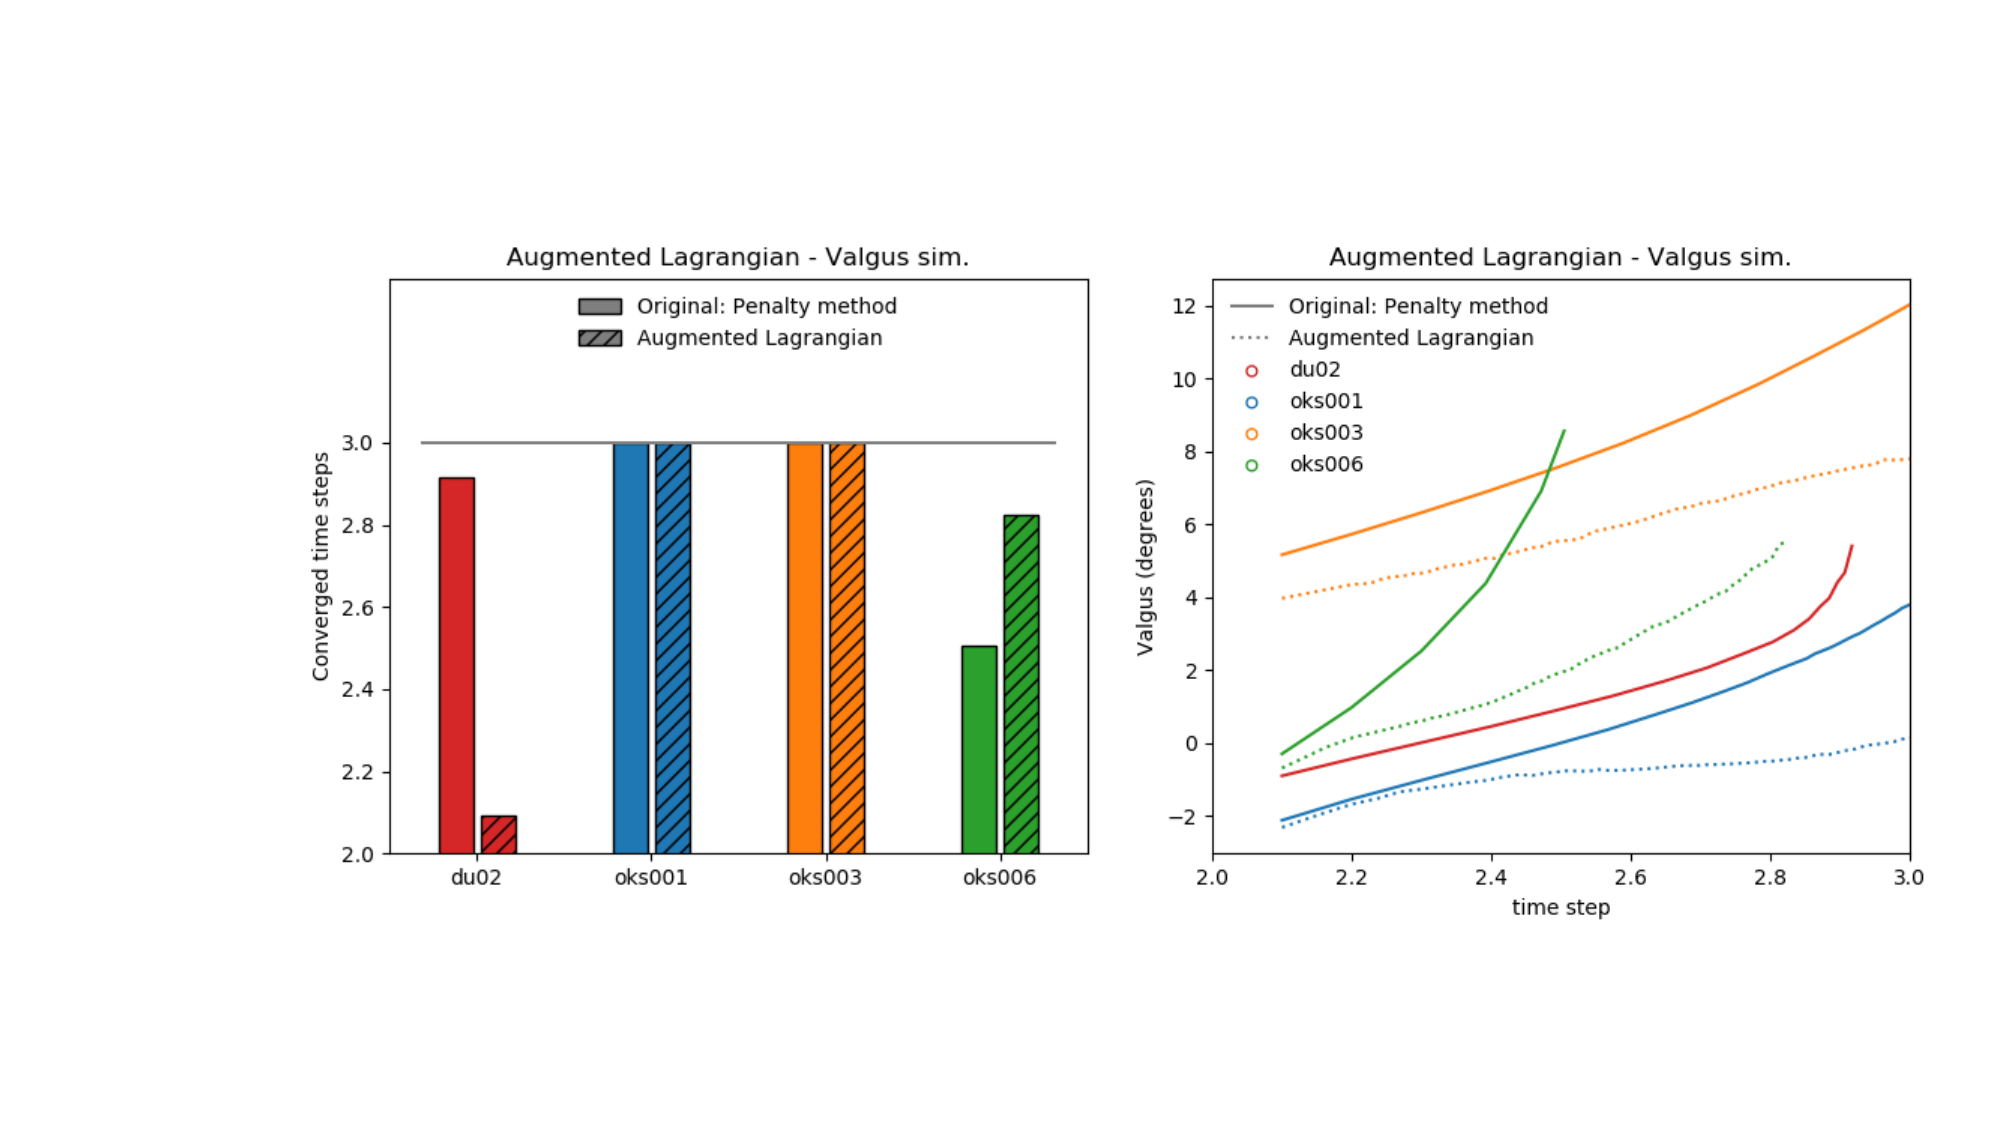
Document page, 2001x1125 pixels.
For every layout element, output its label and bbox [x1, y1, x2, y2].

picture [277, 189, 2000, 936]
